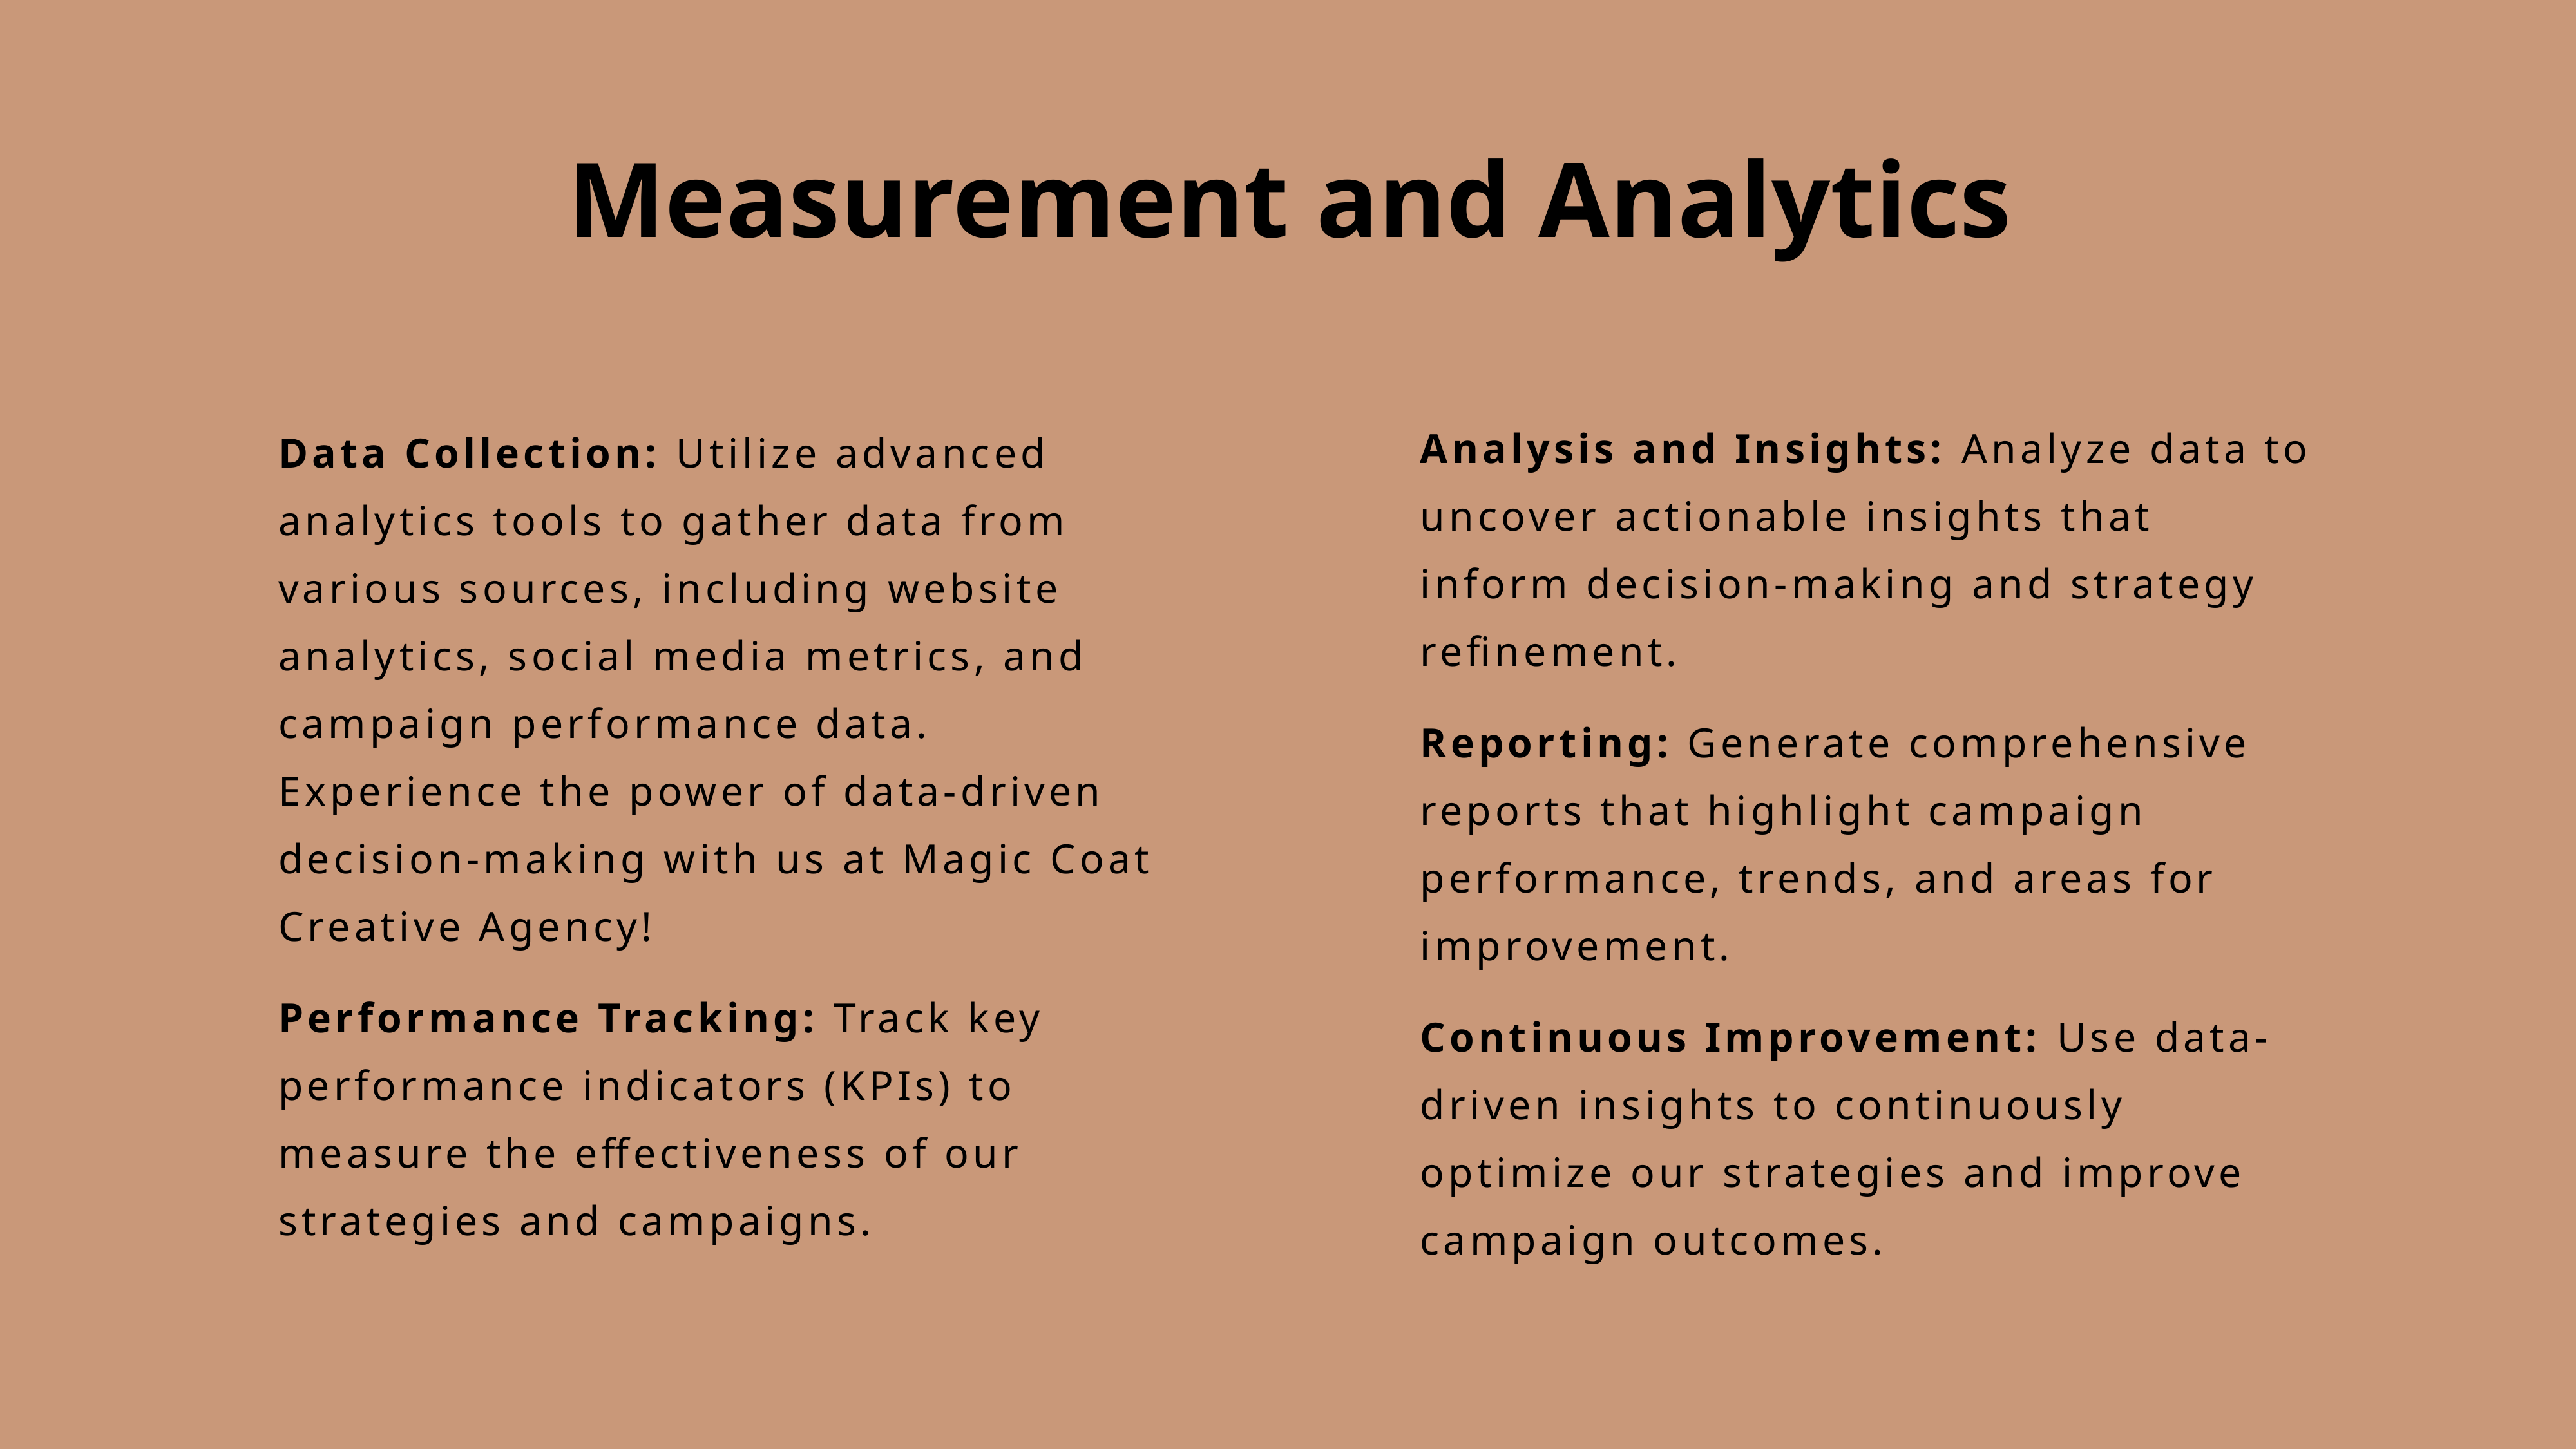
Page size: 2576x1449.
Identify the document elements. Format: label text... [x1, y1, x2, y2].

text_box Analysis and Insights: Analyze data to uncover actionable insights that inform decision-making and strategy refinement. Reporting: Generate comprehensive reports that highlight campaign performance, trends, and areas for improvement. Continuous Improvement: Use data-driven insights to continuously optimize our strategies and improve campaign outcomes. [1411, 399, 2324, 1268]
text_box Measurement and Analytics [317, 117, 2263, 263]
text_box Data Collection: Utilize advanced analytics tools to gather data from various sources, including website analytics, social media metrics, and campaign performance data. Experience the power of data-driven decision-making with us at Magic Coat Creative Agency! Performance Tracking: Track key performance indicators (KPIs) to measure the effectiveness of our strategies and campaigns. [269, 404, 1182, 1248]
